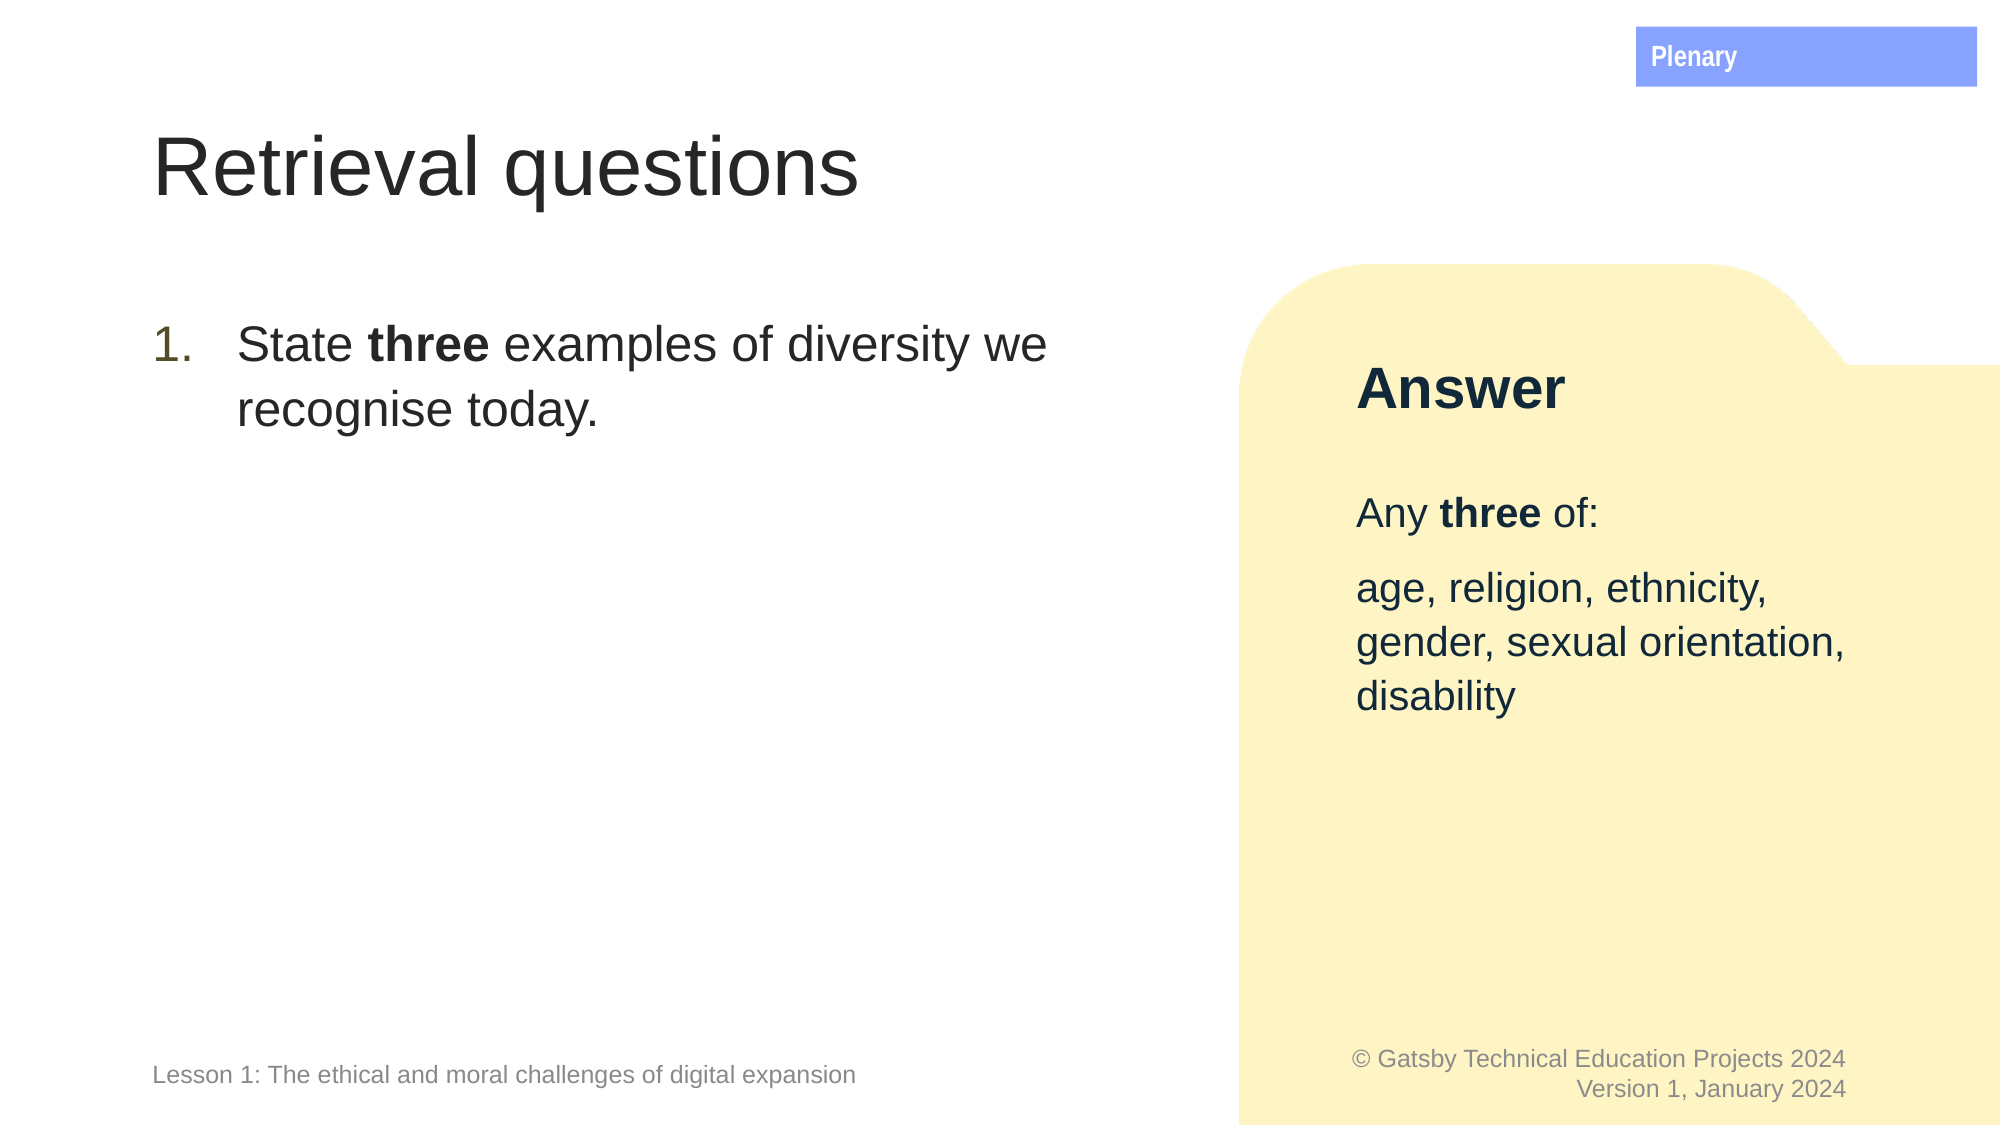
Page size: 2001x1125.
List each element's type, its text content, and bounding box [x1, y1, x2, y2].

list Any three of: age, religion, ethnicity, gender, sexual orientation, disability [1341, 474, 1917, 1014]
list Lesson 1: The ethical and moral challenges of digital expansion [137, 1042, 906, 1103]
picture [1239, 264, 2000, 1125]
list Answer [1341, 337, 1783, 440]
list State three examples of diversity we recognise today. [137, 299, 1188, 1014]
list Plenary [1636, 26, 1978, 87]
title Retrieval questions [137, 59, 1863, 278]
